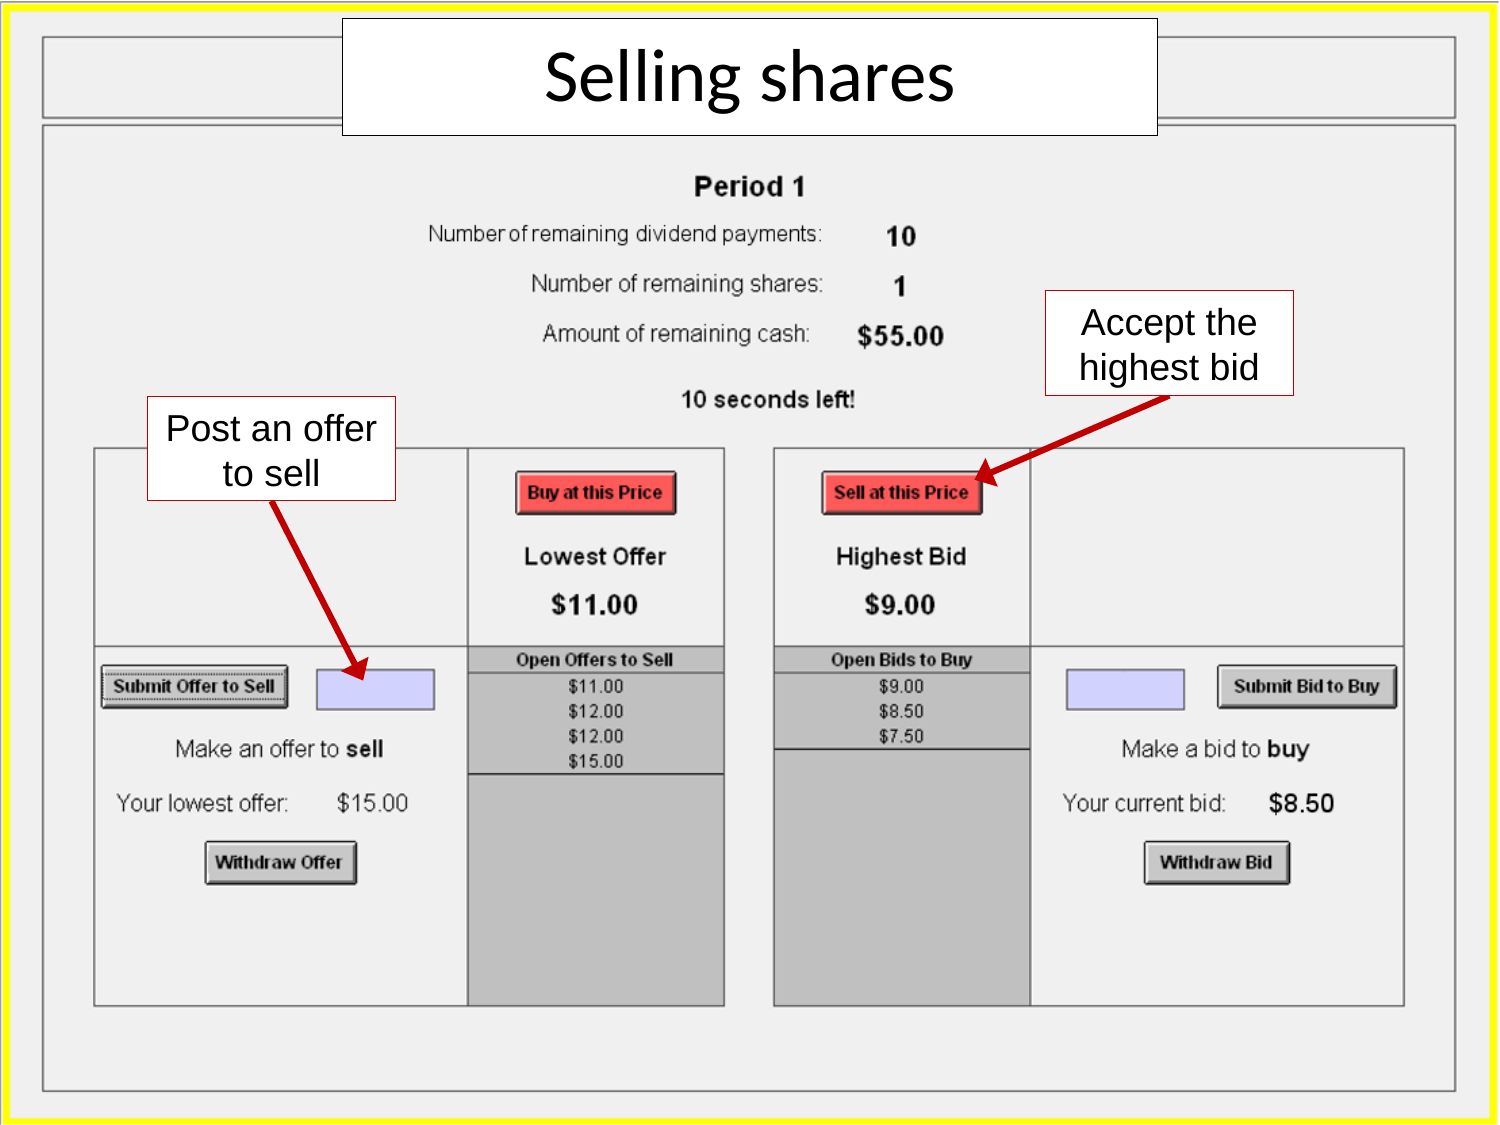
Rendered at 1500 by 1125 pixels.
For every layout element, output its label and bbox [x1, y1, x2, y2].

text_box [974, 396, 1170, 481]
text_box [271, 502, 364, 681]
picture [0, 0, 1500, 1125]
